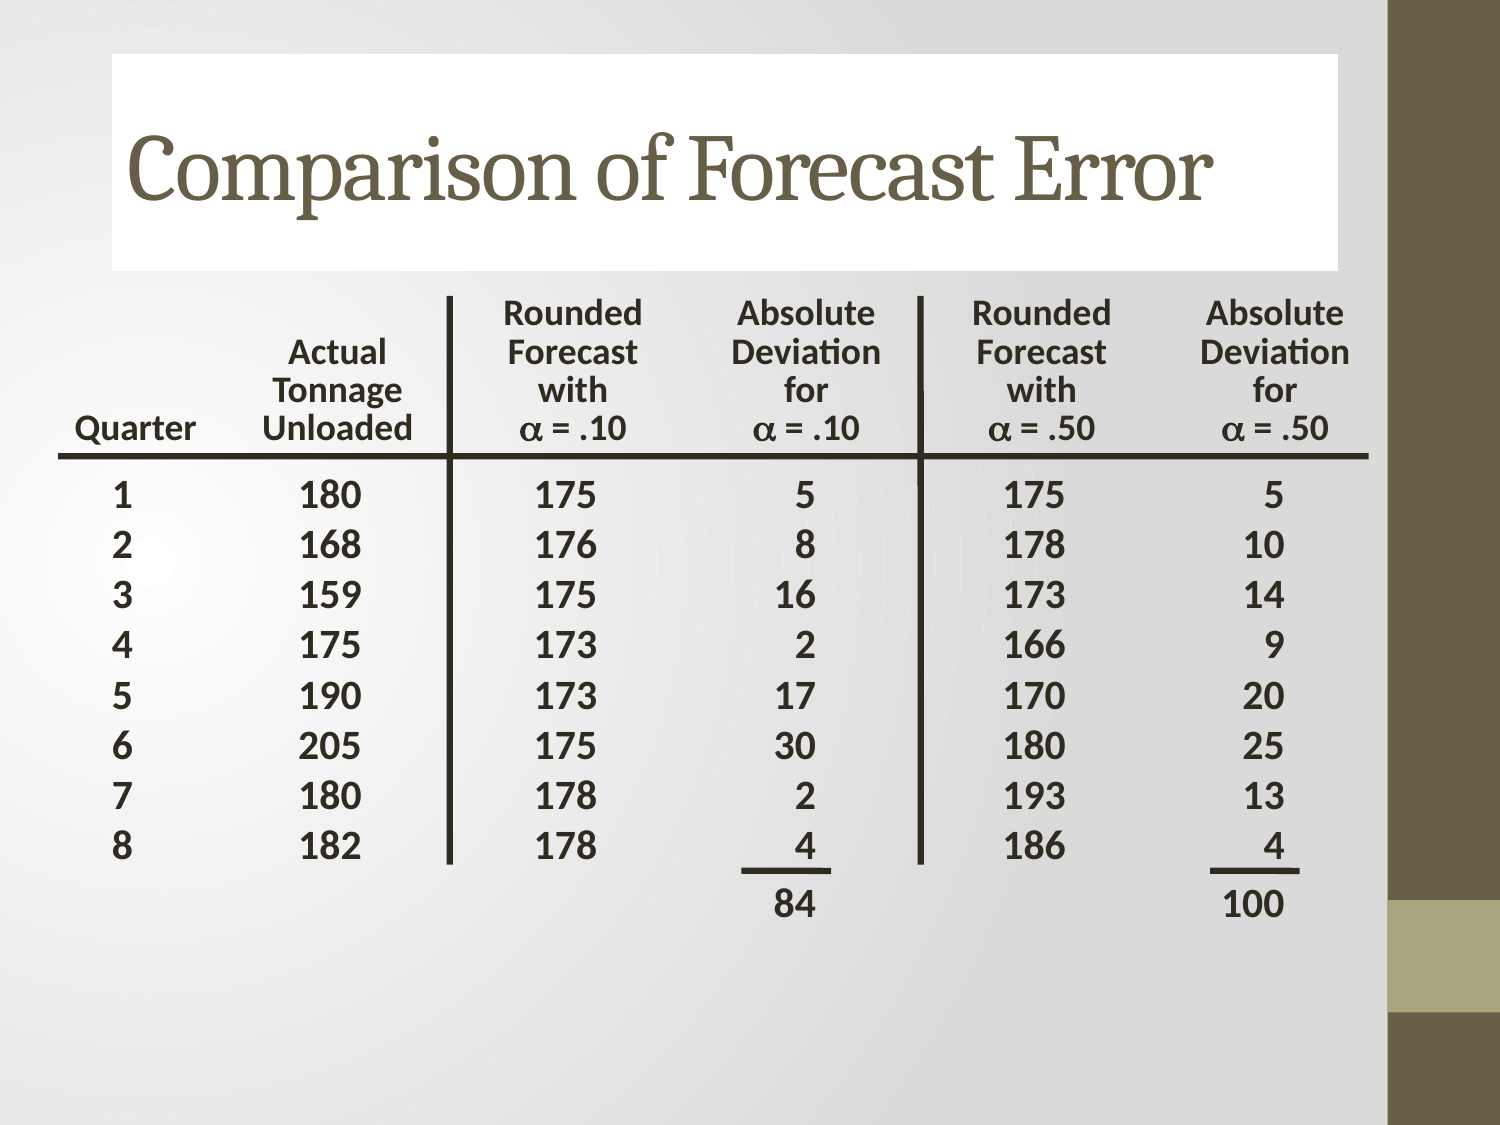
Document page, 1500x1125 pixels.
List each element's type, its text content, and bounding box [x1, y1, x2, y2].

title Comparison of Forecast Error [112, 54, 1338, 271]
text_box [34, 287, 1395, 986]
